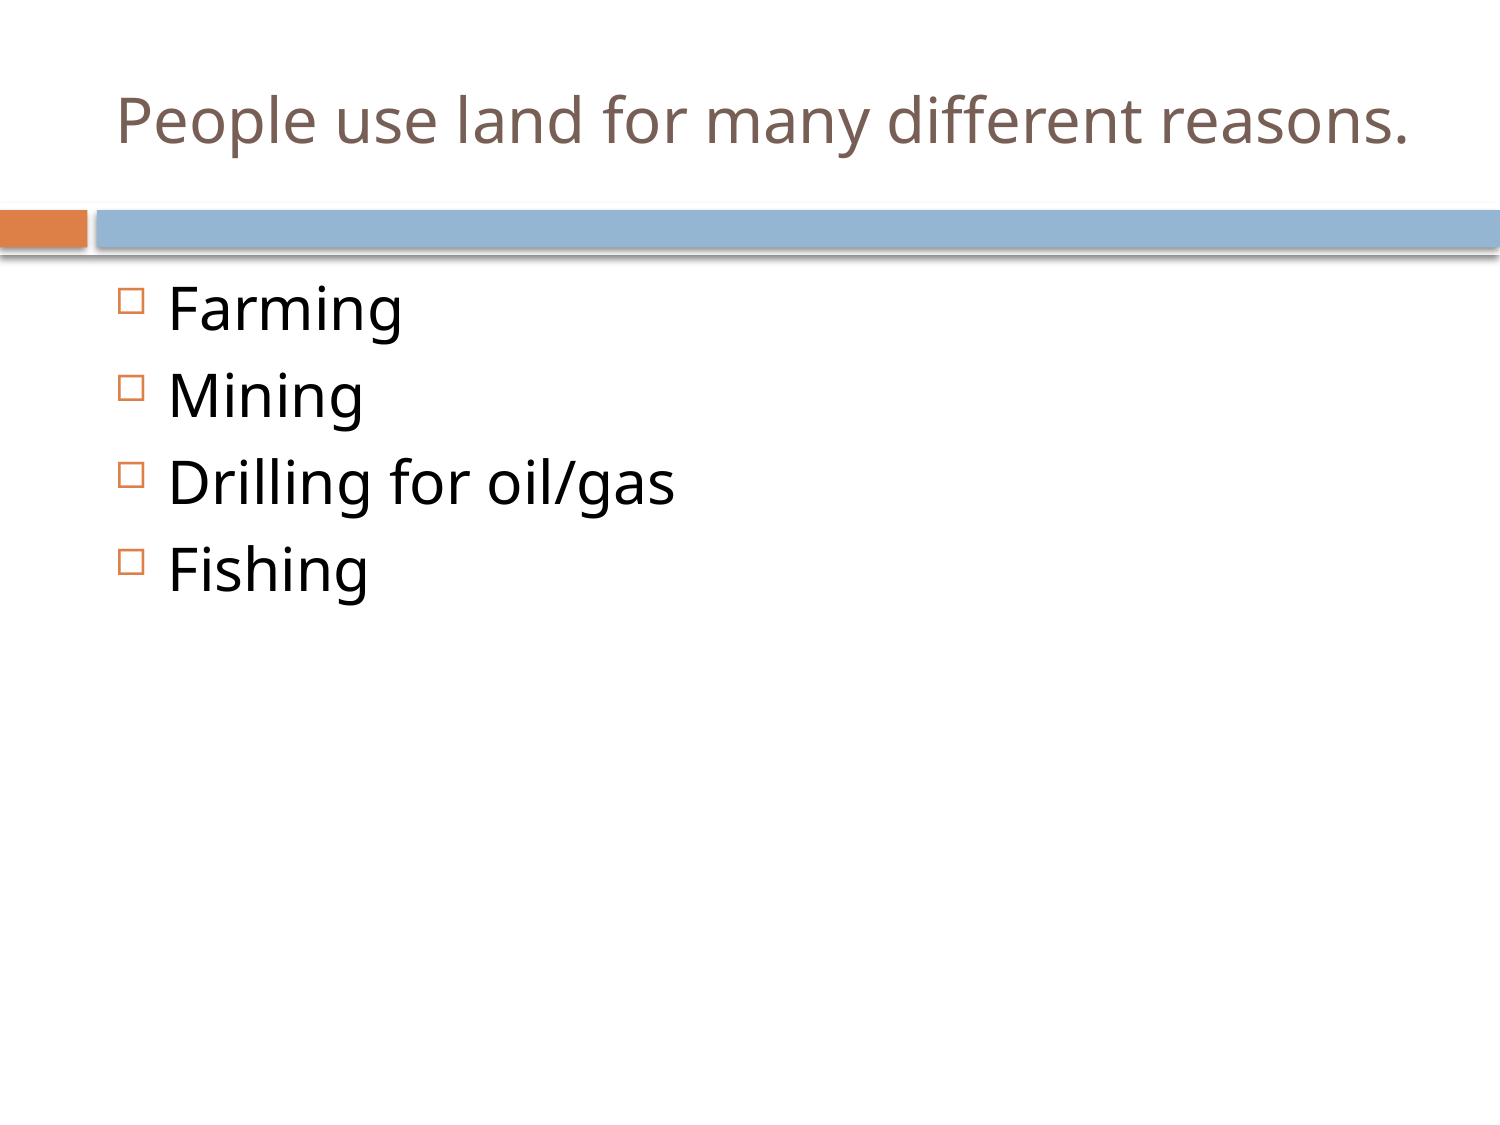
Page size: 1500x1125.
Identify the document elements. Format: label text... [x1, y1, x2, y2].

list Farming Mining Drilling for oil/gas Fishing [100, 262, 1438, 1000]
title People use land for many different reasons. [100, 37, 1438, 200]
